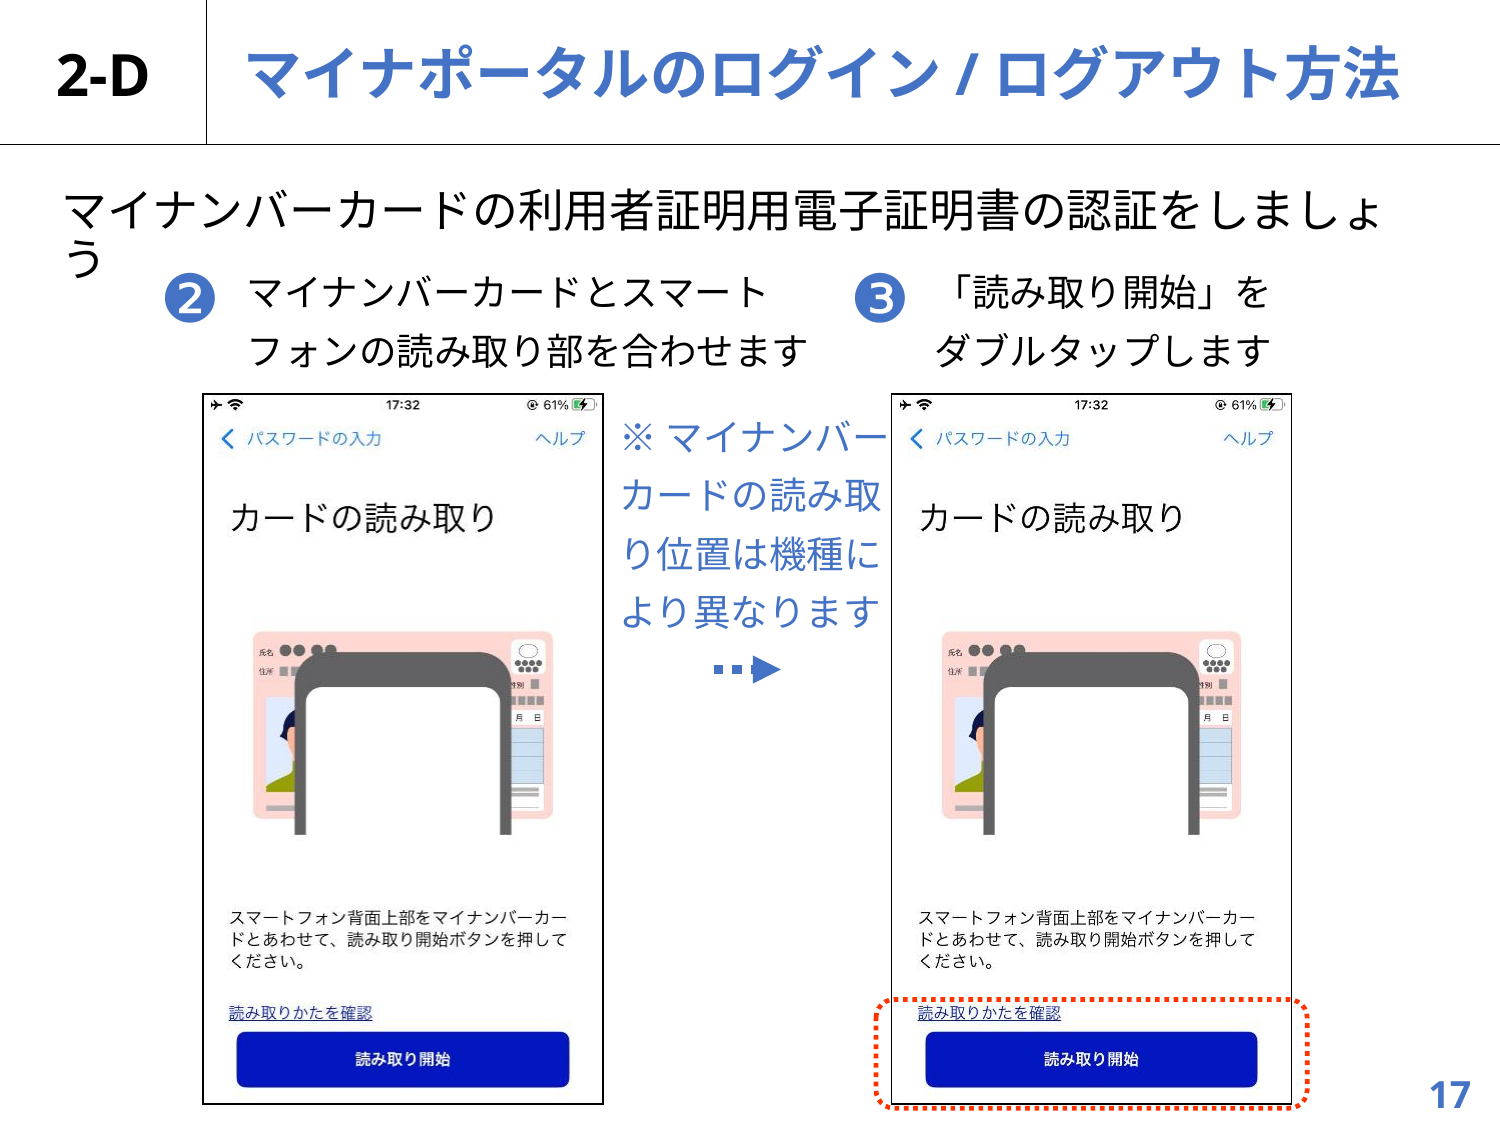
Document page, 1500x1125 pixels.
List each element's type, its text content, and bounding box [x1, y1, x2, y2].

picture [892, 394, 1291, 1104]
text_box 2-D [0, 0, 207, 147]
text_box ❷ [145, 274, 223, 343]
text_box [874, 998, 1309, 1110]
text_box 17 [1399, 1063, 1500, 1123]
picture [203, 394, 603, 1104]
text_box 「読み取り開始」を ダブルタップします [919, 248, 1500, 380]
text_box ❸ [835, 274, 919, 343]
title マイナポータルのログイン/ログアウト方法 [228, 36, 1472, 116]
text_box マイナンバーカードとスマートフォンの読み取り部を合わせます [231, 274, 842, 381]
text_box マイナンバーカードの利用者証明用電子証明書の認証をしましょう [46, 180, 1422, 274]
text_box ※マイナンバーカードの読み取り位置は機種により異なります [613, 392, 902, 642]
